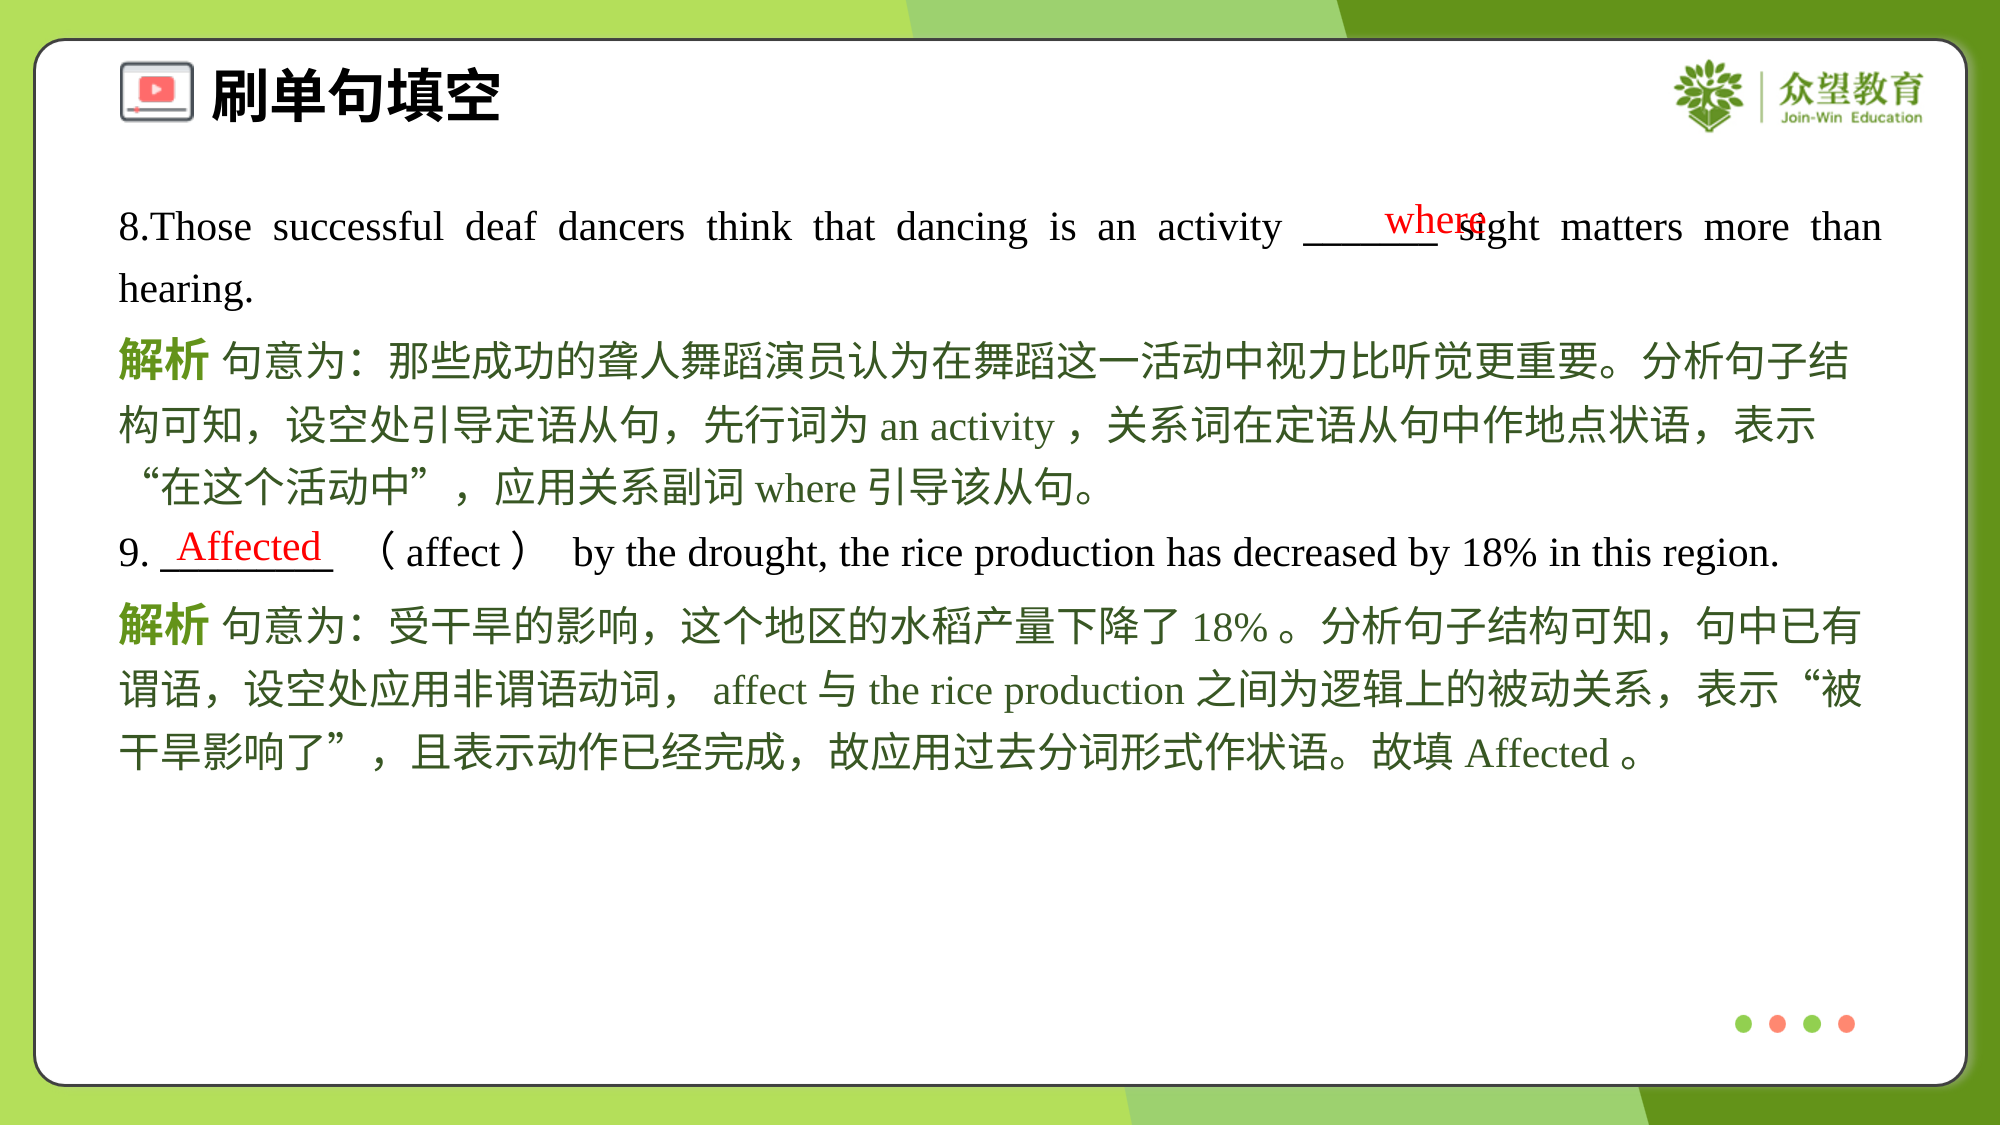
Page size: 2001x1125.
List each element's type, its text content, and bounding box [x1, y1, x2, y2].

picture [0, 0, 2000, 1125]
text_box 解析 句意为：受干旱的影响，这个地区的水稻产量下降了18%。分析句子结构可知，句中已有谓语，设空处应用非谓语动词，affect与the rice production之间为逻辑上的被动关系，表示“被干旱影响了”，且表示动作已经完成，故应用过去分词形式作状语。故填Affected。 [118, 581, 1883, 771]
text_box 9. _________ （affect） by the drought, the rice production has decreased by 18% in this region. [118, 512, 1909, 570]
text_box Affected [172, 505, 327, 564]
text_box 8.Those successful deaf dancers think that dancing is an activity _______ sight matters more than hearing. [118, 186, 1883, 306]
text_box 解析 句意为：那些成功的聋人舞蹈演员认为在舞蹈这一活动中视力比听觉更重要。分析句子结构可知，设空处引导定语从句，先行词为an activity，关系词在定语从句中作地点状语，表示“在这个活动中”，应用关系副词where引导该从句。 [118, 317, 1883, 506]
text_box where [1380, 179, 1492, 238]
